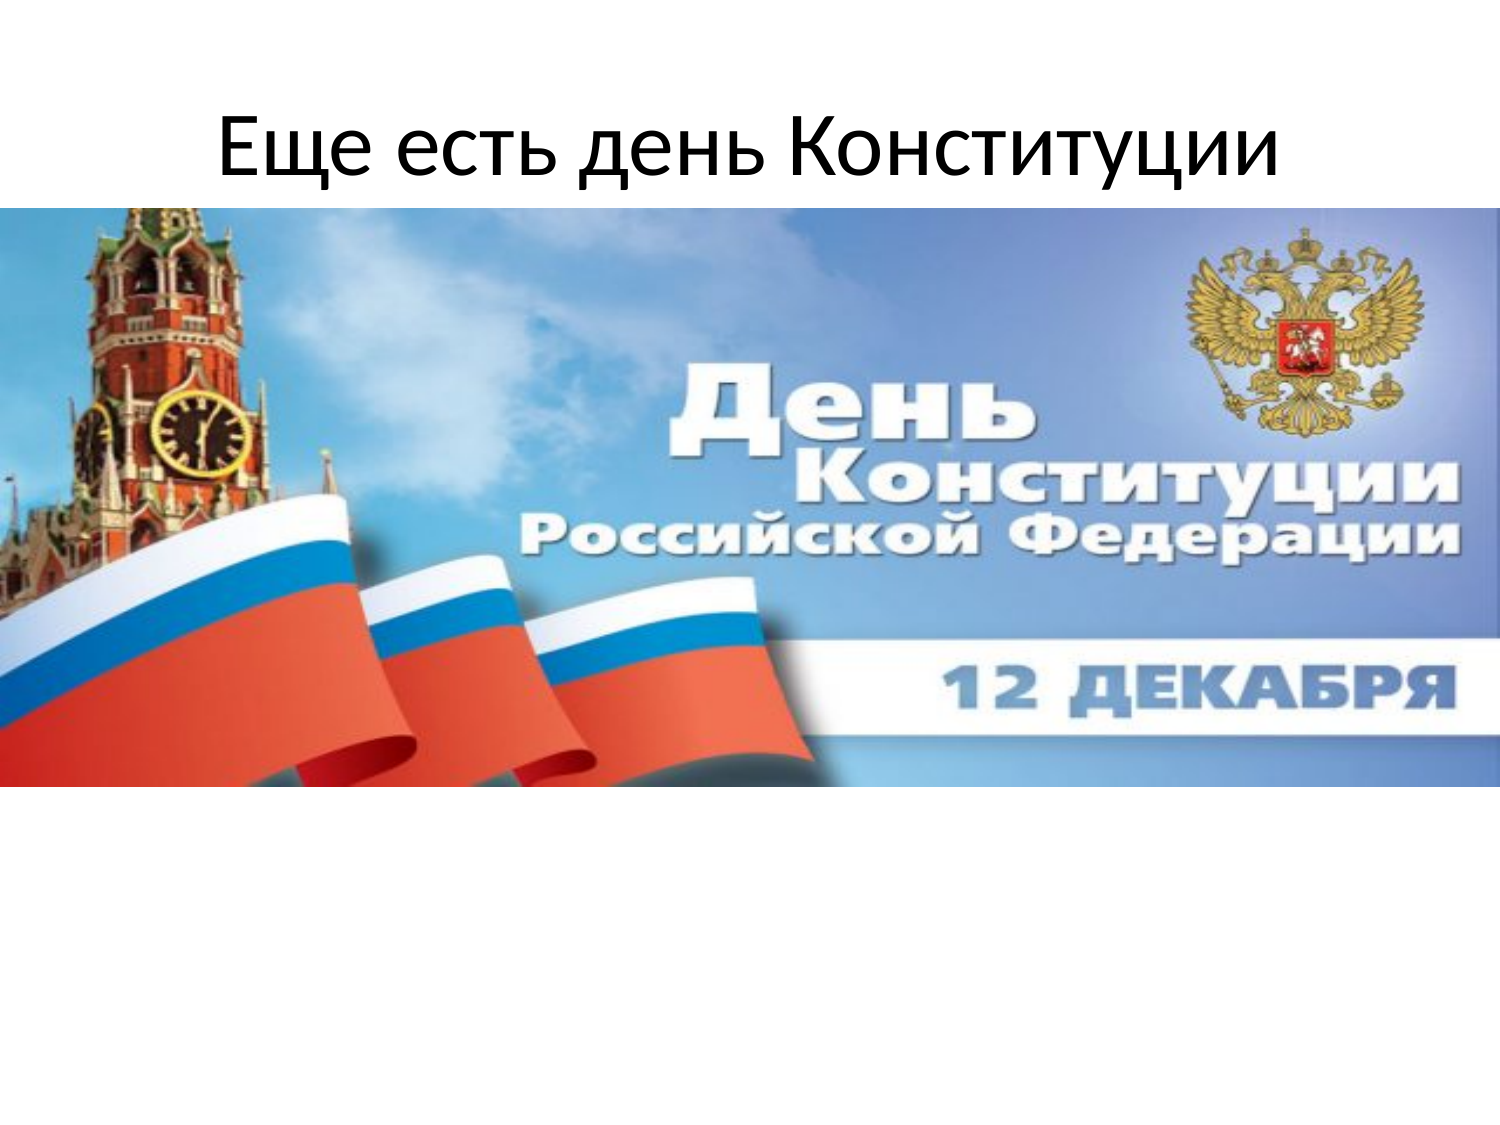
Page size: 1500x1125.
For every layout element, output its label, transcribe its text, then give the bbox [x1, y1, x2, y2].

title Еще есть день Конституции [75, 45, 1425, 206]
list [0, 207, 1500, 788]
